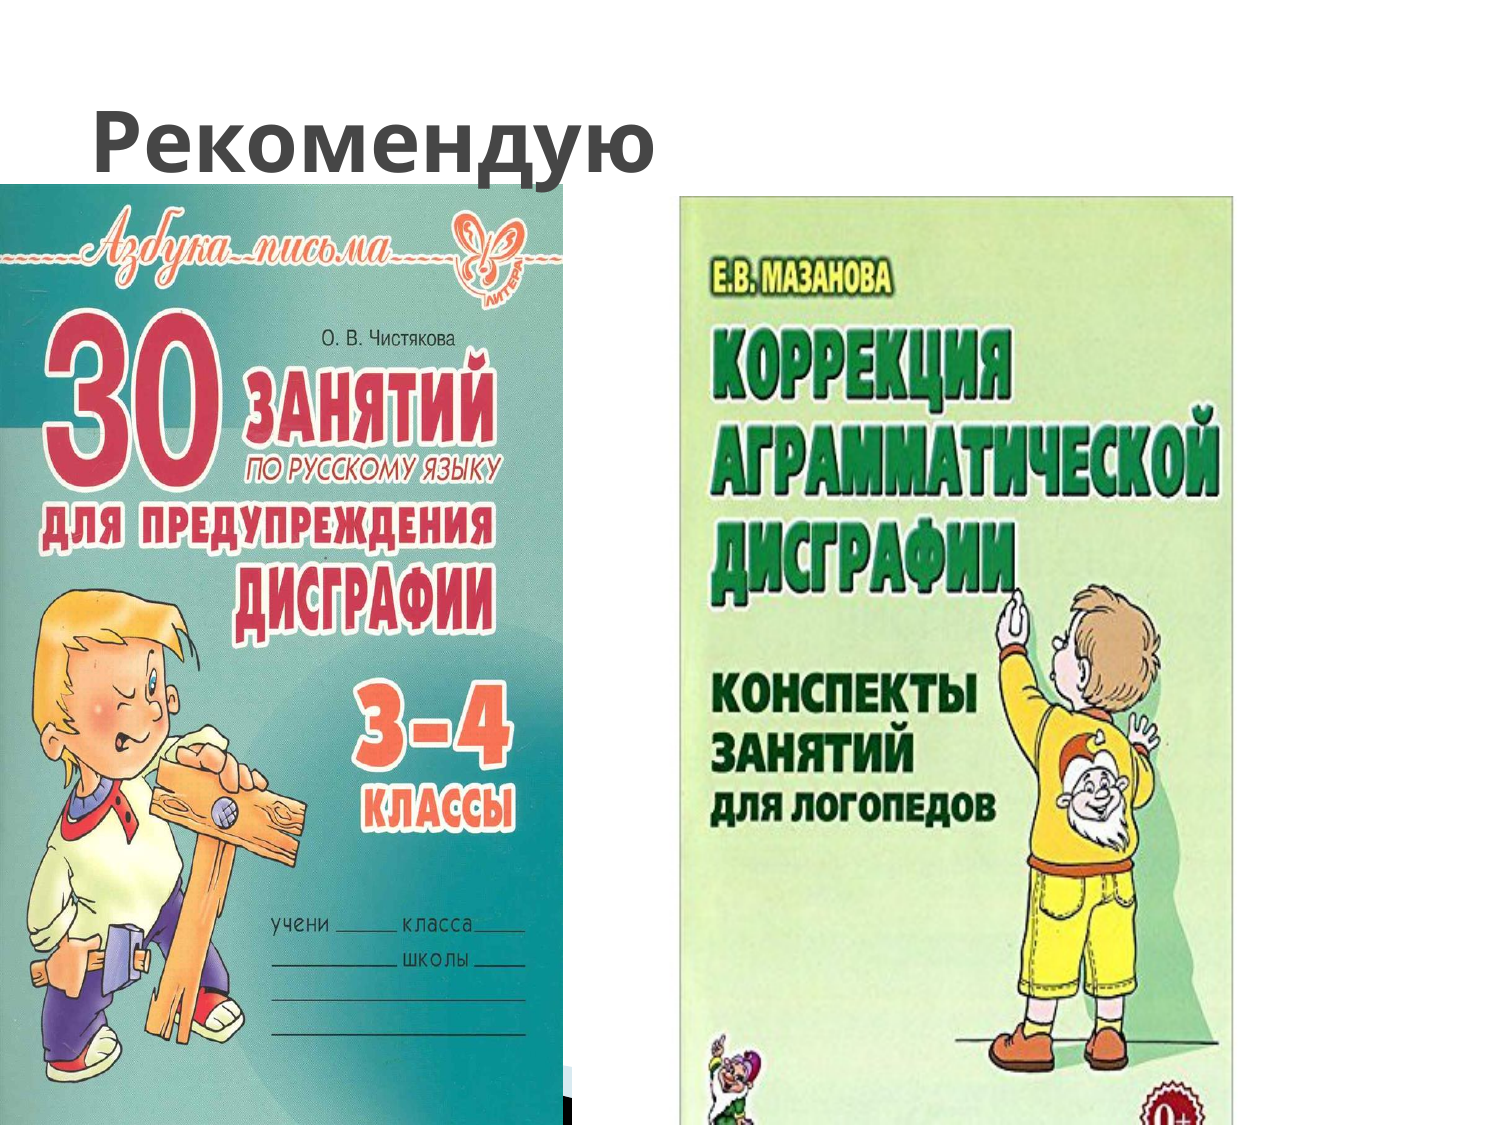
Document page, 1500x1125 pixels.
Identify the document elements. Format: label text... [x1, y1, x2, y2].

title Рекомендую [75, 45, 1425, 233]
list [0, 184, 564, 1125]
picture [572, 195, 1341, 1125]
